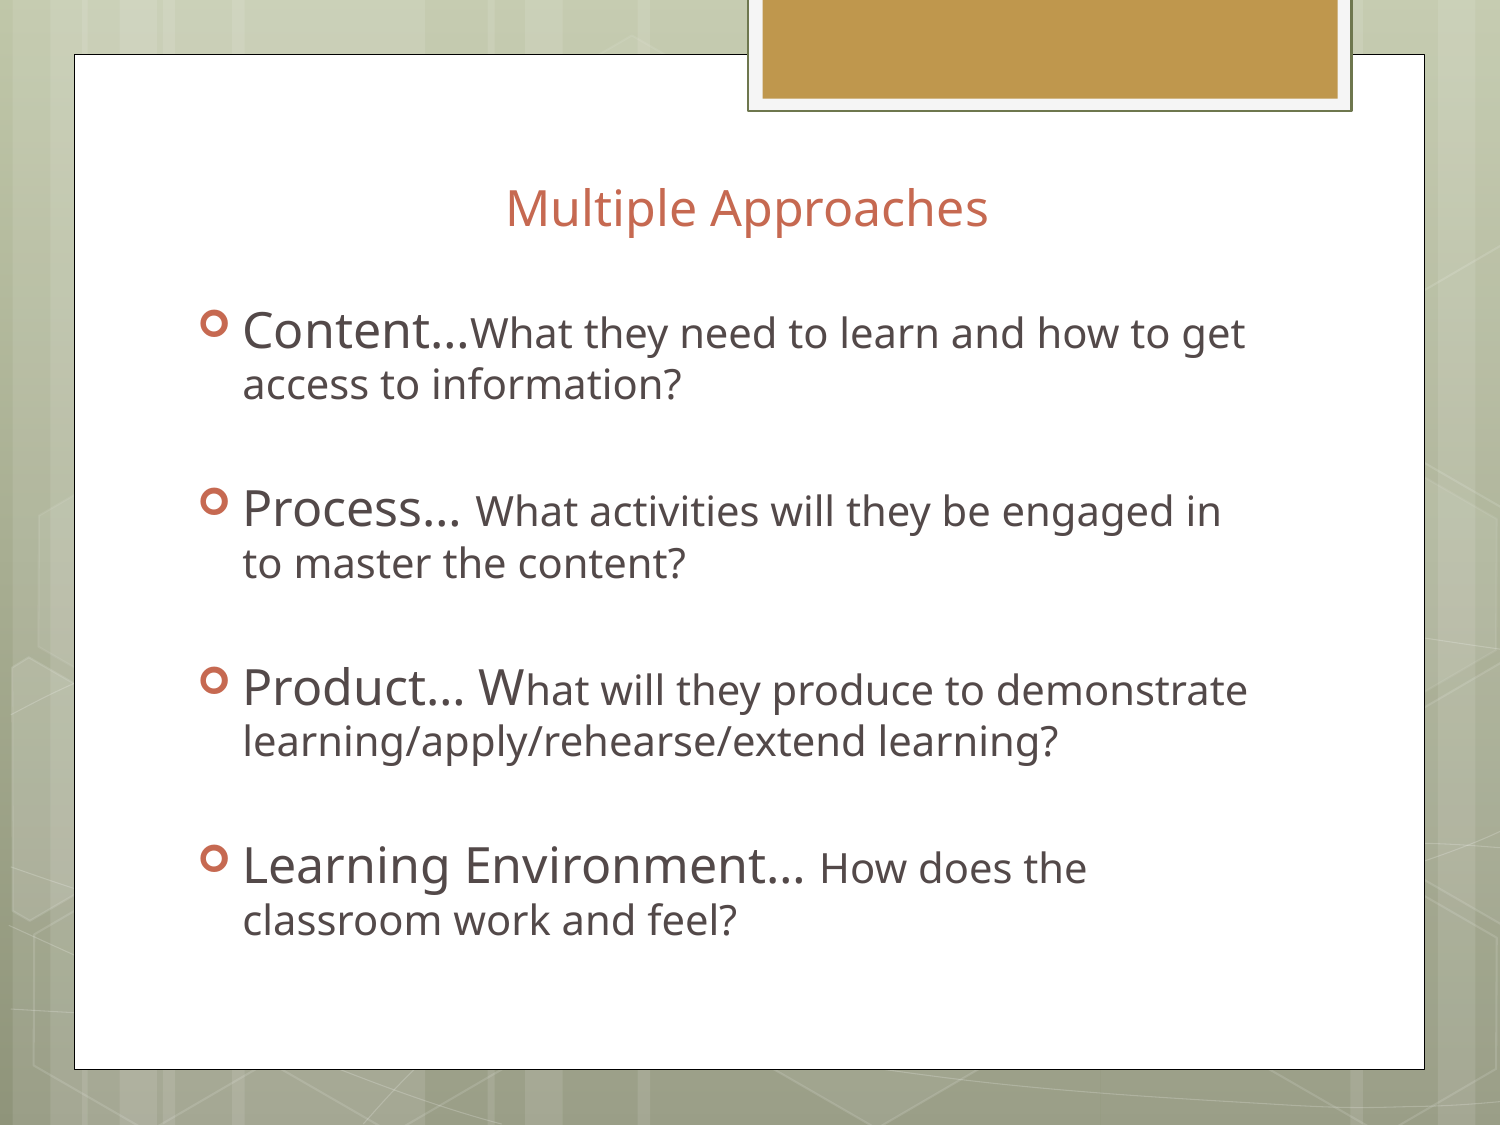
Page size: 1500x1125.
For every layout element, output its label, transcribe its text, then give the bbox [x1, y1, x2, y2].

list Content…What they need to learn and how to get access to information? Process… What activities will they be engaged in to master the content? Product… What will they produce to demonstrate learning/apply/rehearse/extend learning? Learning Environment… How does the classroom work and feel? [171, 290, 1283, 1012]
title Multiple Approaches [171, 168, 1324, 244]
